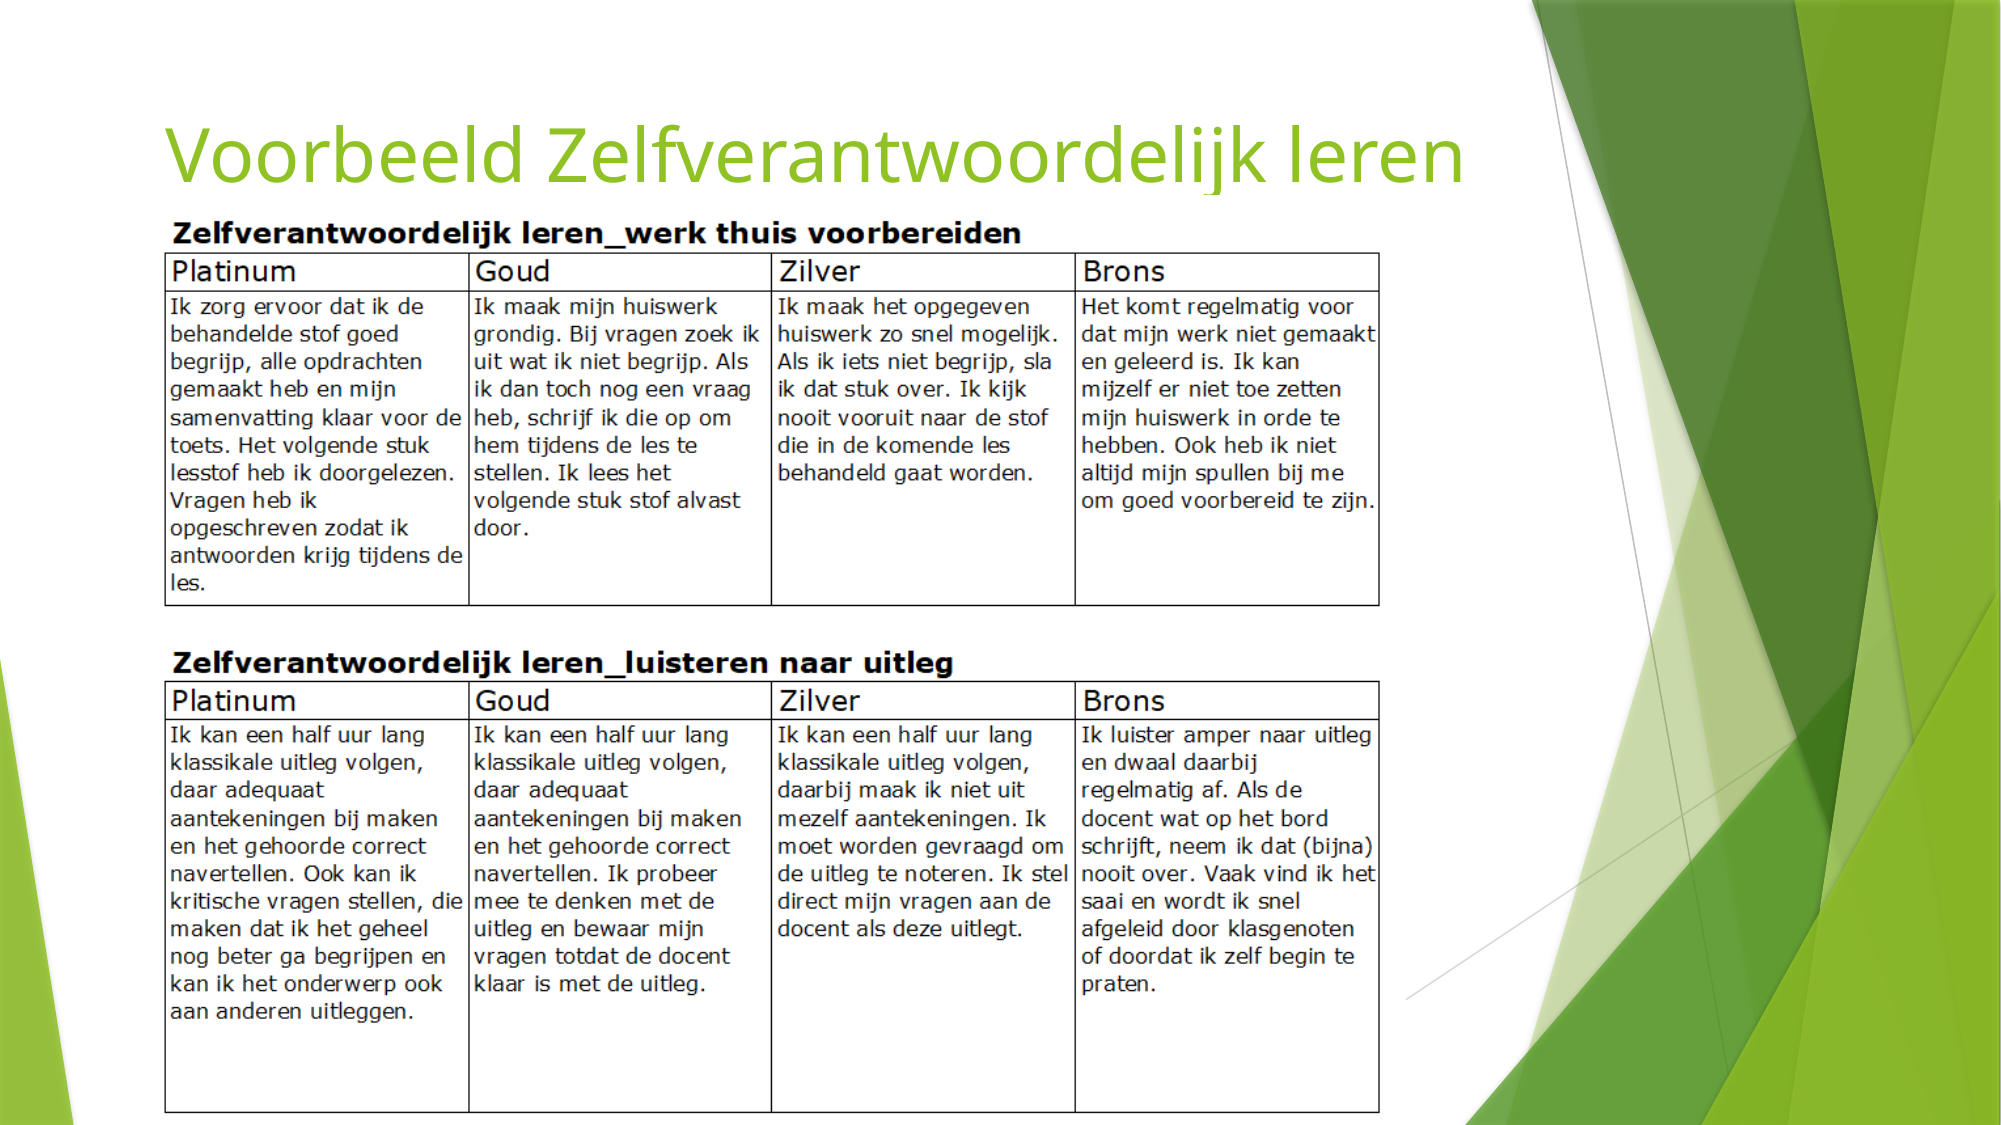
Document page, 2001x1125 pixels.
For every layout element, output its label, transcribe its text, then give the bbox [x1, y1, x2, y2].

text_box [1408, 208, 1662, 1039]
title Voorbeeld Zelfverantwoordelijk leren [111, 99, 1522, 208]
picture [110, 195, 1406, 1125]
